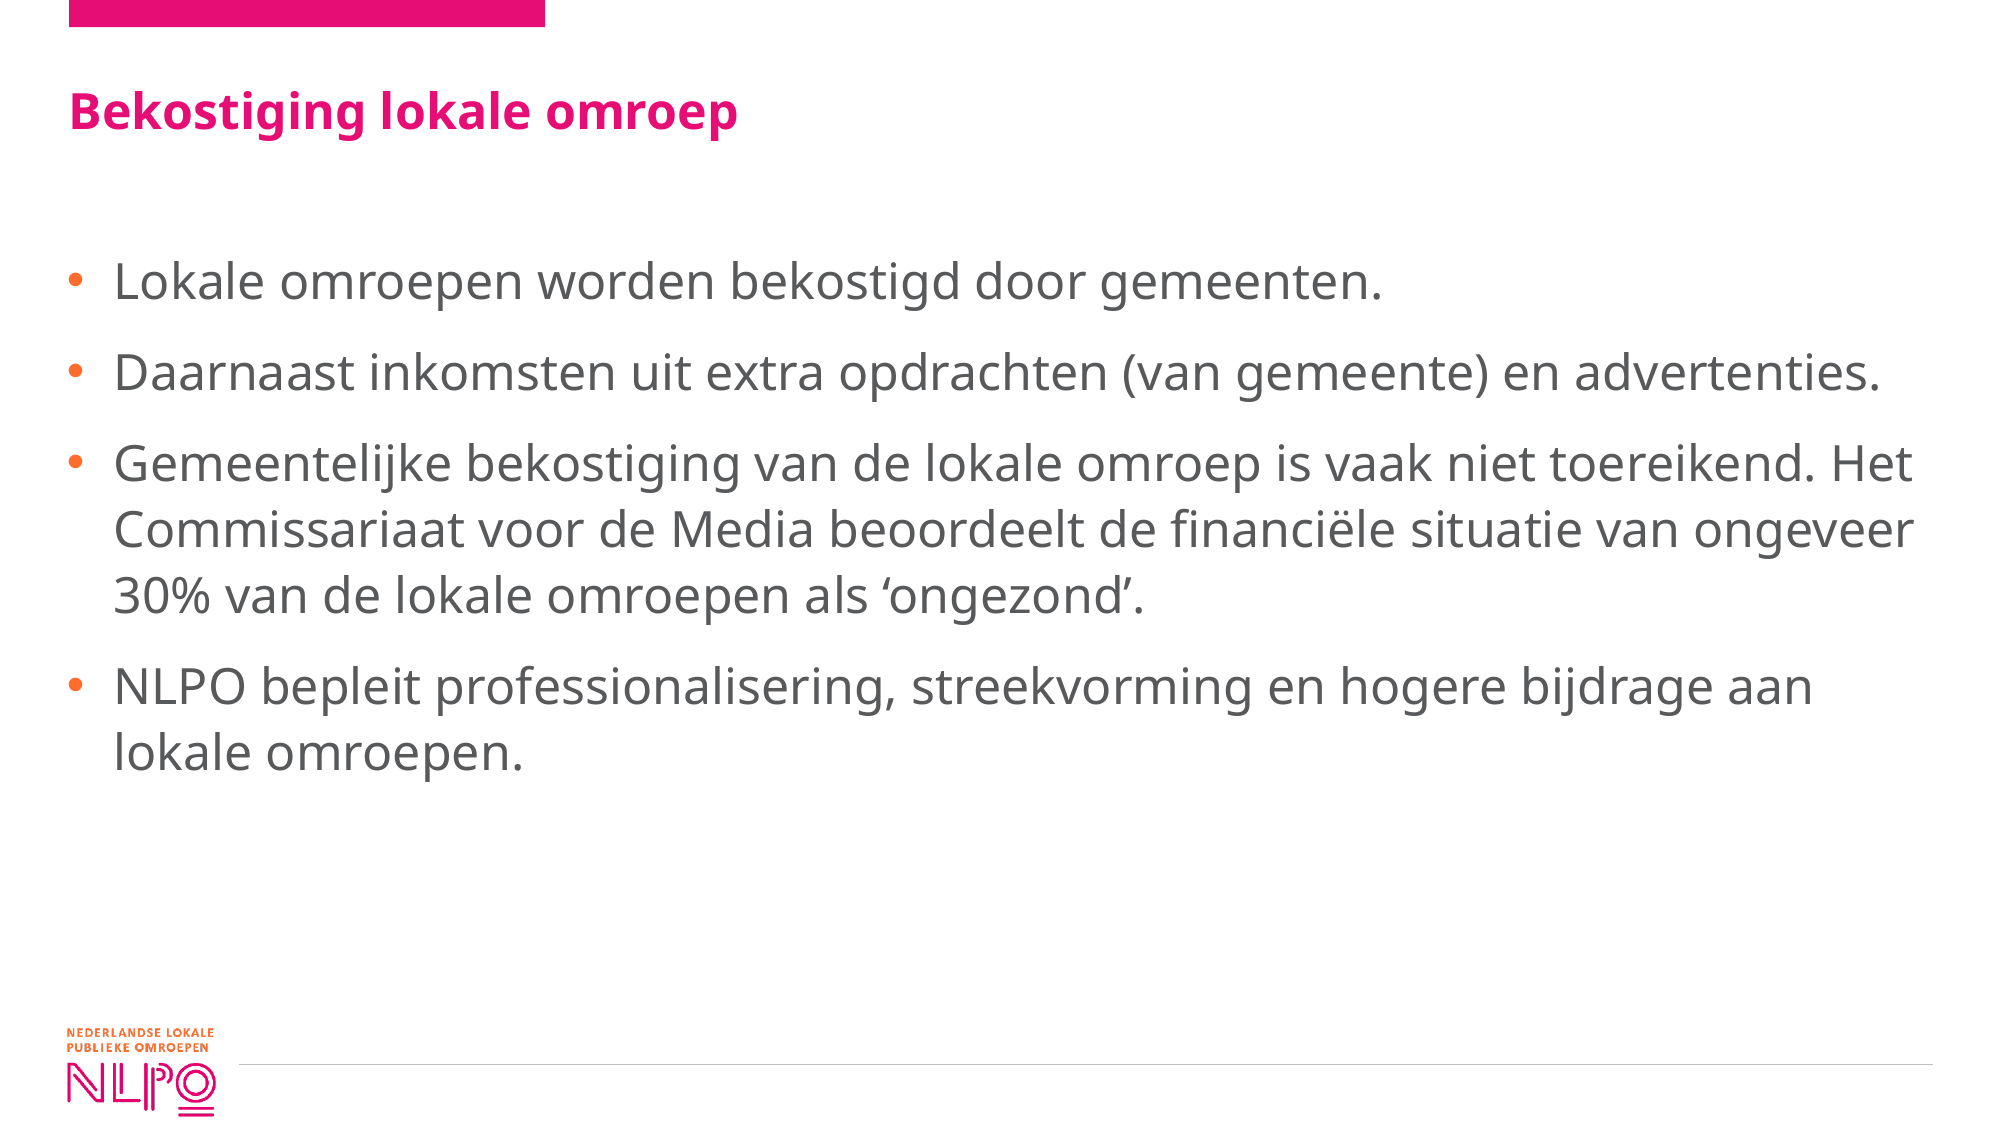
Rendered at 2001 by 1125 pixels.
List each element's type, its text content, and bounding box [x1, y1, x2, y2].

title Bekostiging lokale omroep [68, 59, 1934, 141]
picture [67, 1028, 216, 1118]
list Lokale omroepen worden bekostigd door gemeenten. Daarnaast inkomsten uit extra opdrachten (van gemeente) en advertenties. Gemeentelijke bekostiging van de lokale omroep is vaak niet toereikend. Het Commissariaat voor de Media beoordeelt de financiële situatie van ongeveer 30% van de lokale omroepen als ‘ongezond’. NLPO bepleit professionalisering, streekvorming en hogere bijdrage aan lokale omroepen. [66, 242, 1934, 1018]
